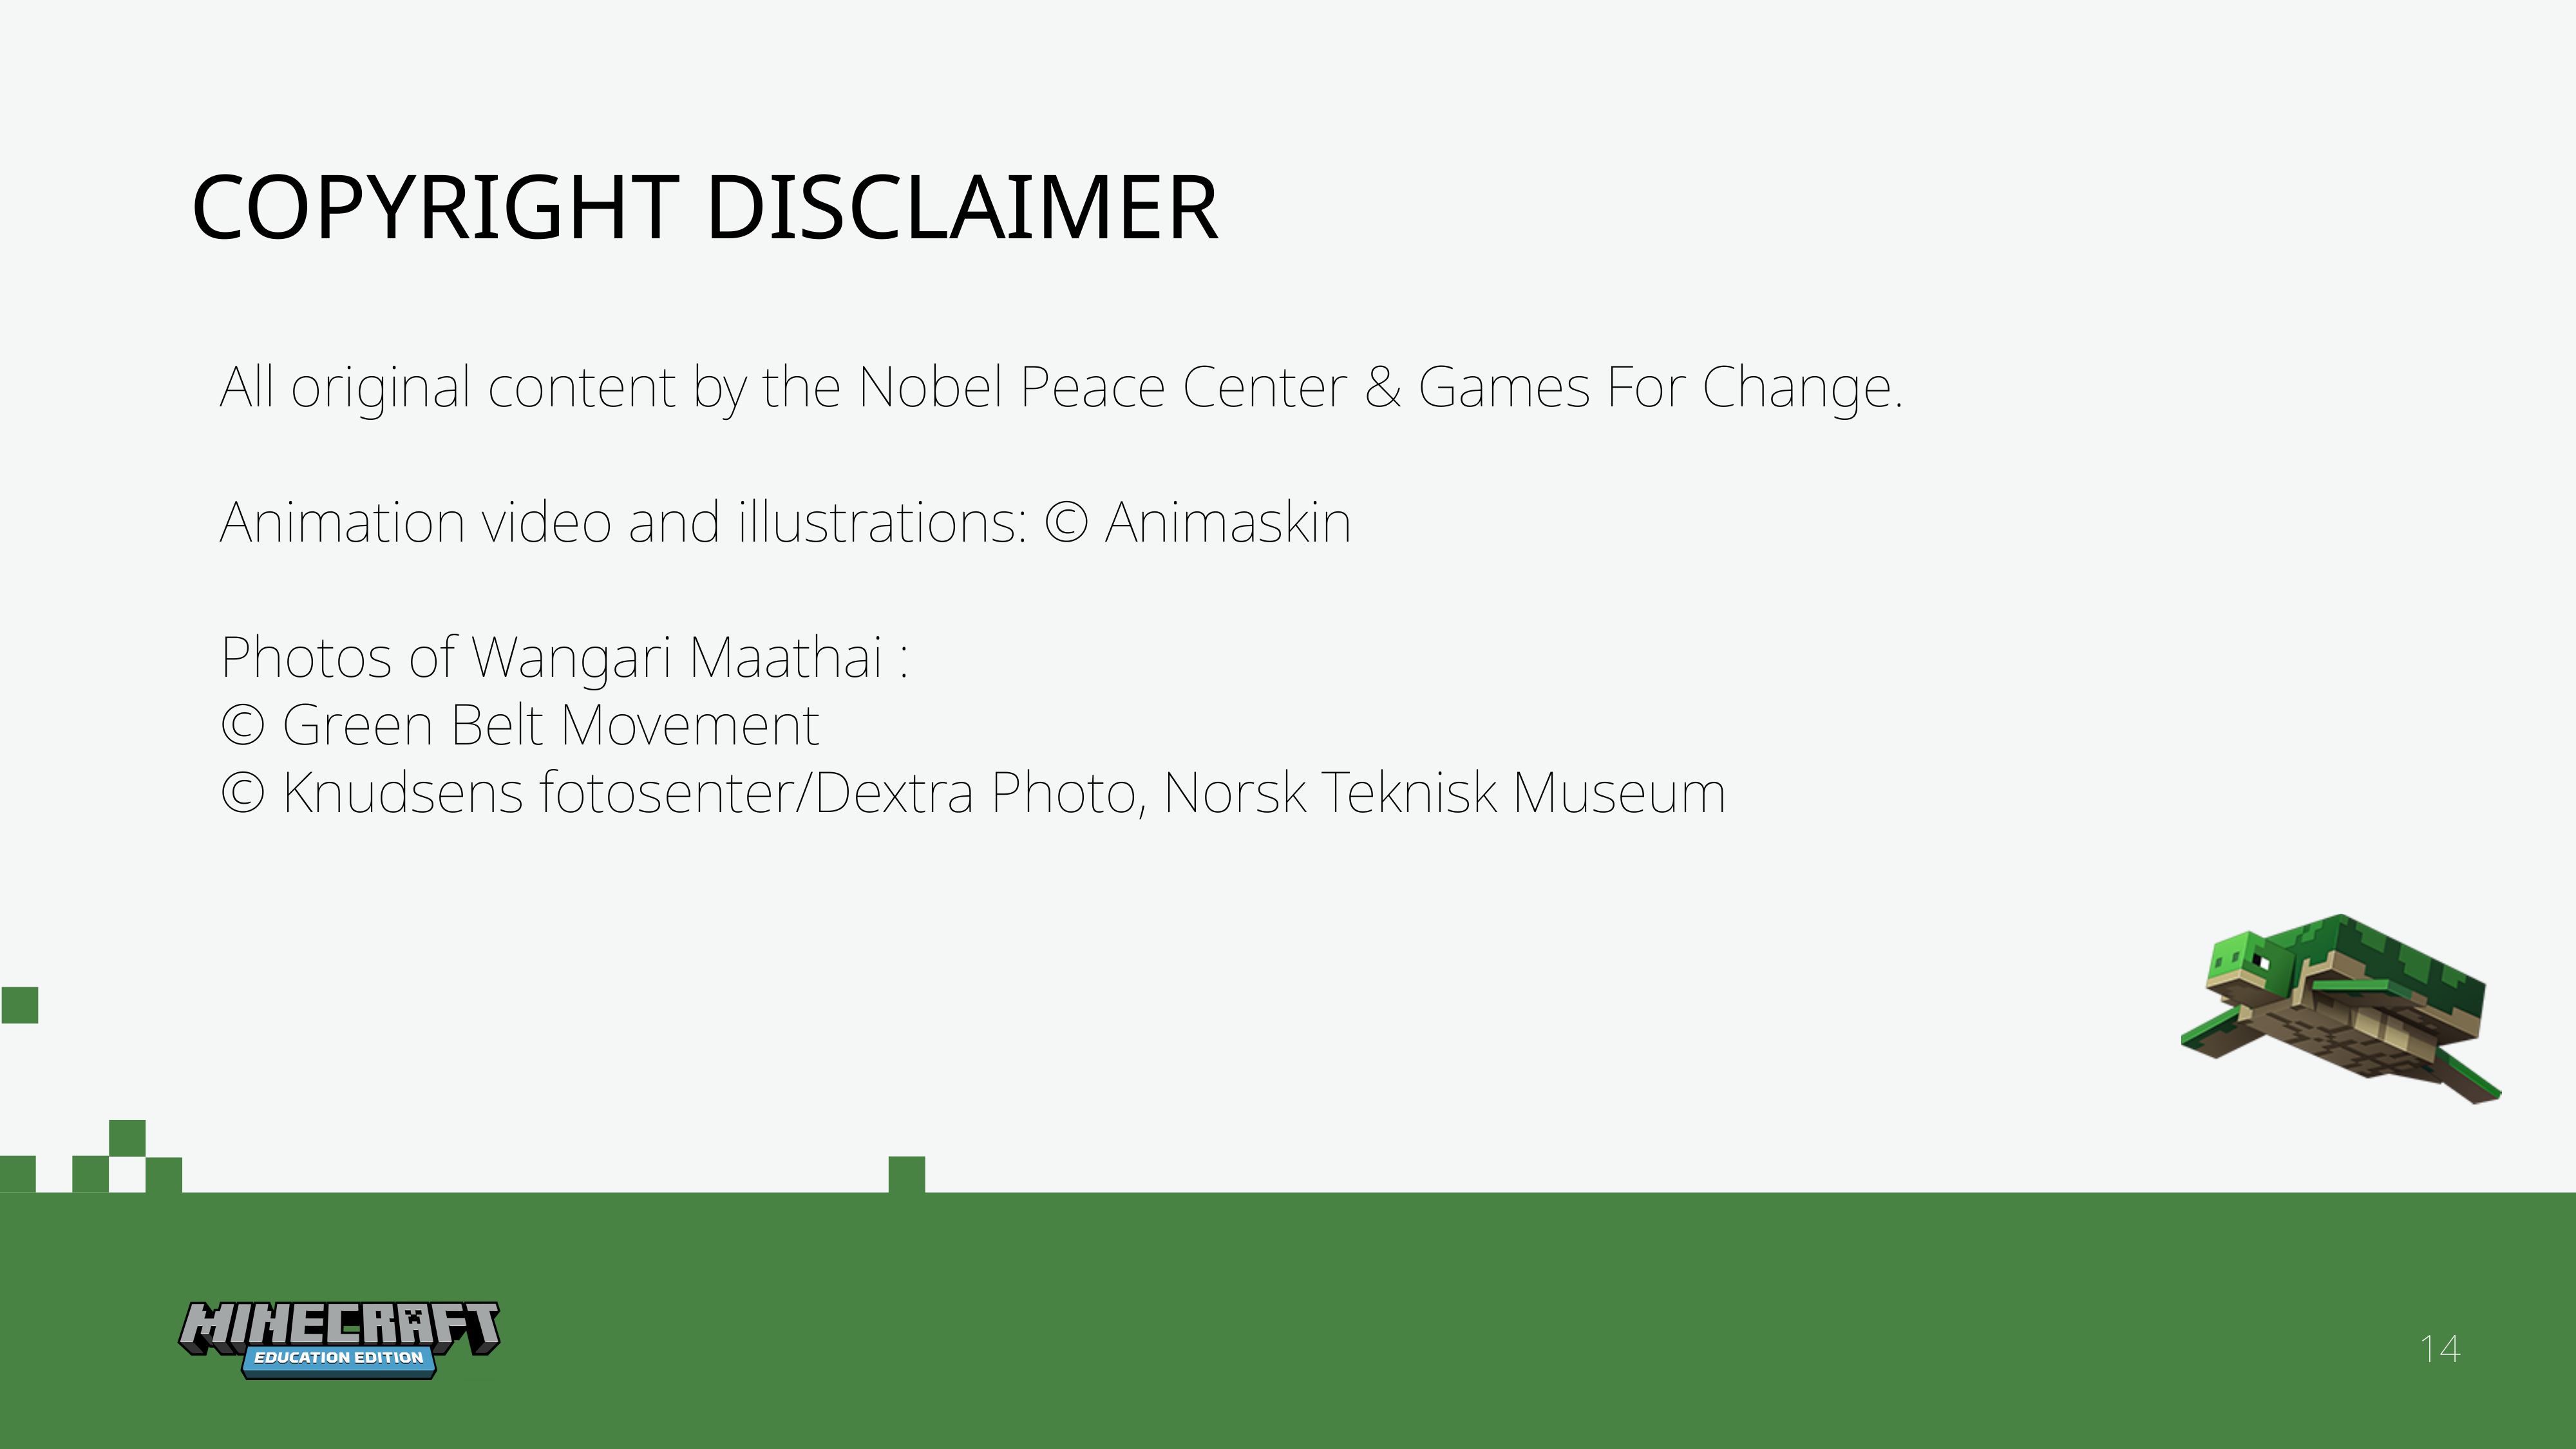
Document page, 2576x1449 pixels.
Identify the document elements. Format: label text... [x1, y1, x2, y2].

picture [177, 1302, 501, 1380]
title COPYRIGHT DISCLAIMER [162, 123, 2566, 287]
picture [2181, 914, 2502, 1105]
slide_number 14 [2391, 1298, 2489, 1403]
text_box All original content by the Nobel Peace Center & Games For Change. Animation video and illustrations: © Animaskin Photos of Wangari Maathai : © Green Belt Movement © Knudsens fotosenter/Dextra Photo, Norsk Teknisk Museum [182, 325, 2245, 965]
